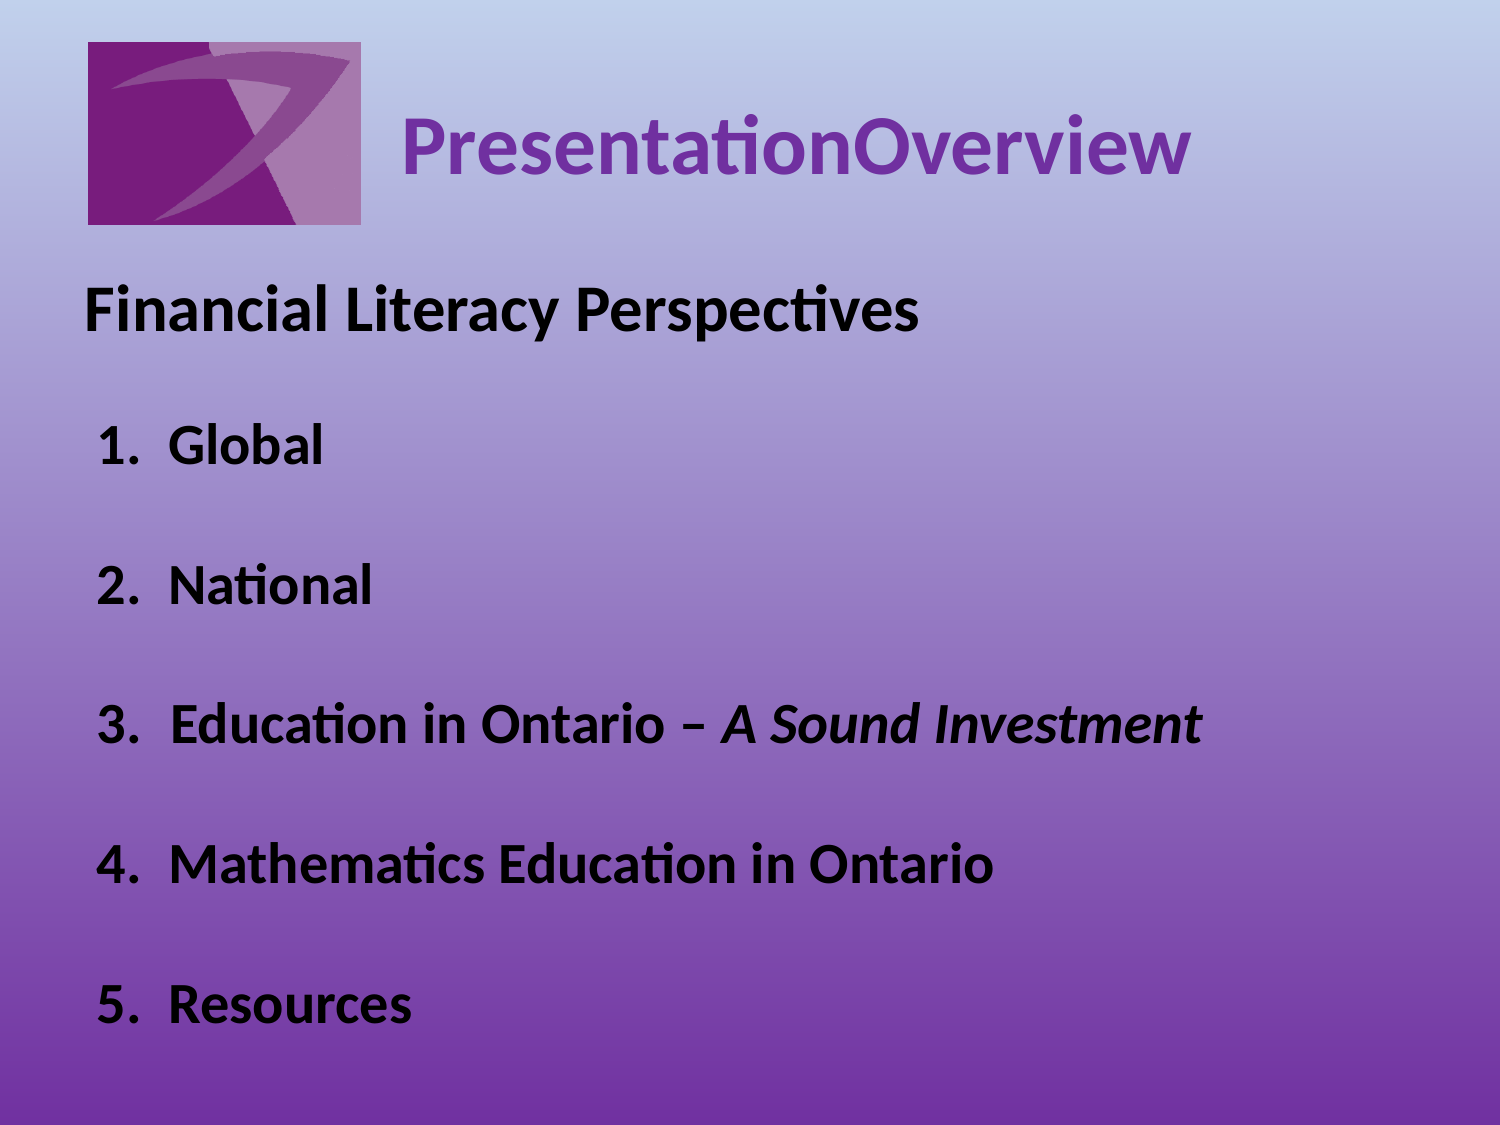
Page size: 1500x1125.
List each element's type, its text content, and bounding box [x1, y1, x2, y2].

text_box 1. Global 2. National Education in Ontario – A Sound Investment 4. Mathematics Education in Ontario 5. Resources [82, 398, 1500, 1093]
text_box PresentationOverview [386, 82, 1465, 200]
picture [88, 42, 361, 226]
text_box Financial Literacy Perspectives [70, 257, 1184, 353]
